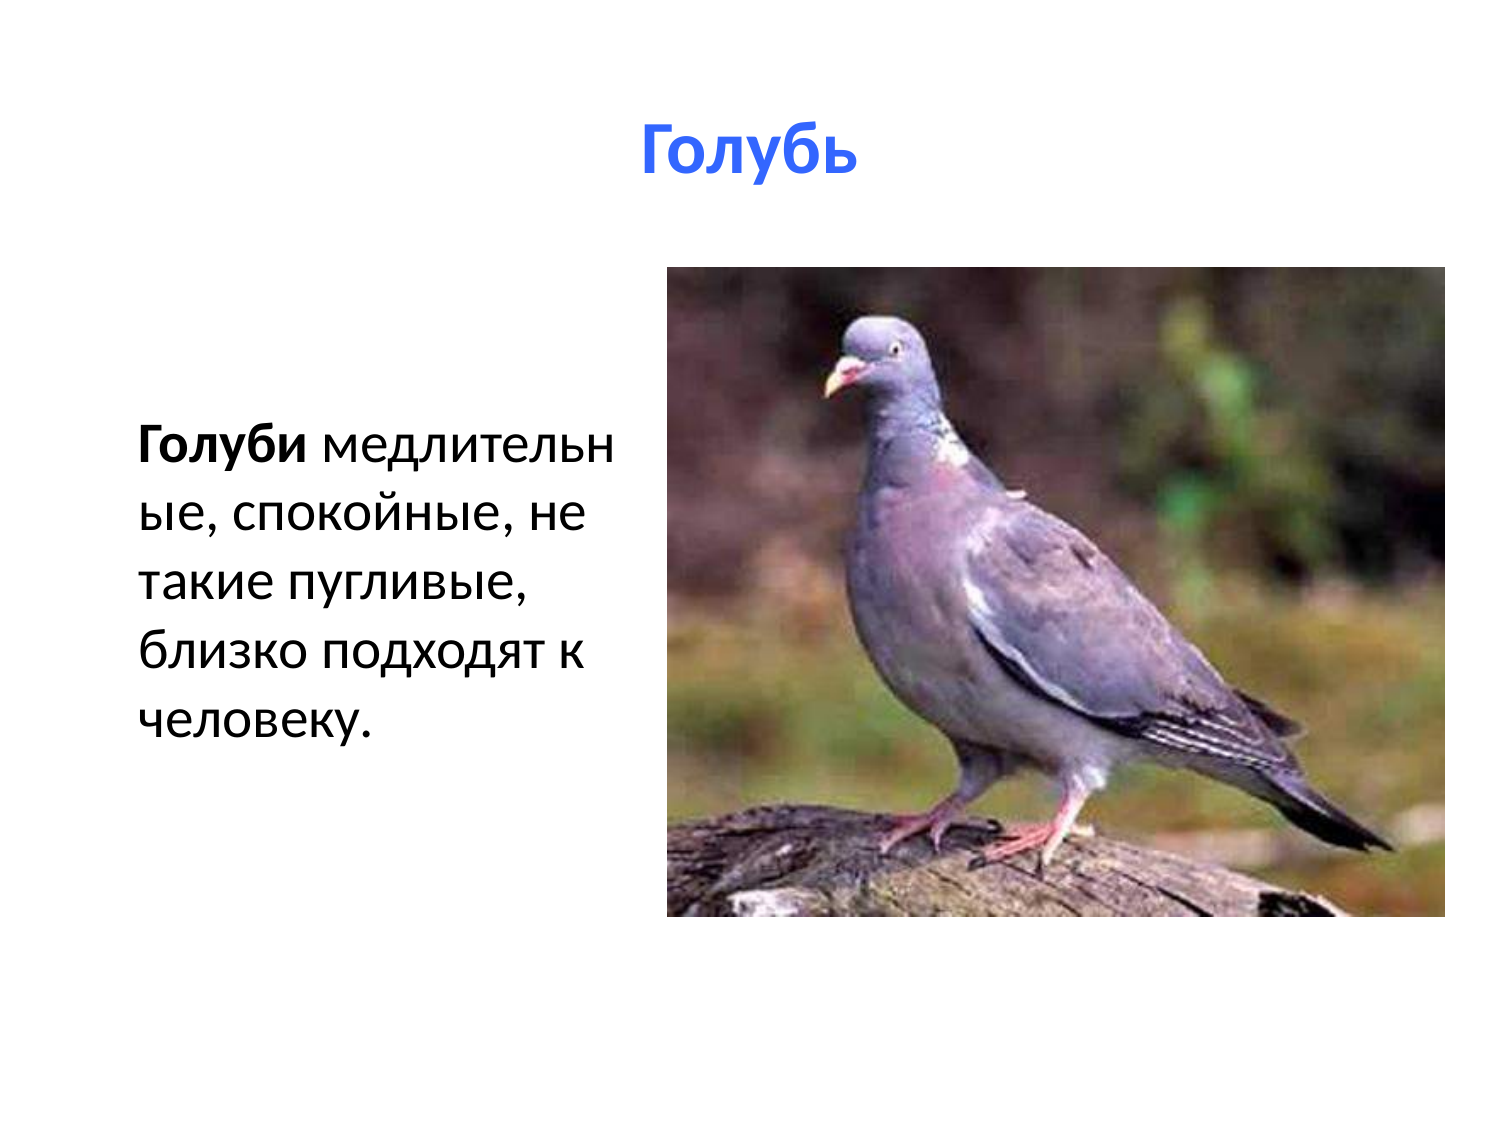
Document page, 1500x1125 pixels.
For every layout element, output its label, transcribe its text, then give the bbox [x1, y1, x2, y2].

list Голуби медлительные, спокойные, не такие пугливые, близко подходят к человеку. [123, 397, 632, 941]
picture [667, 267, 1445, 918]
title Голубь [75, 54, 1425, 232]
